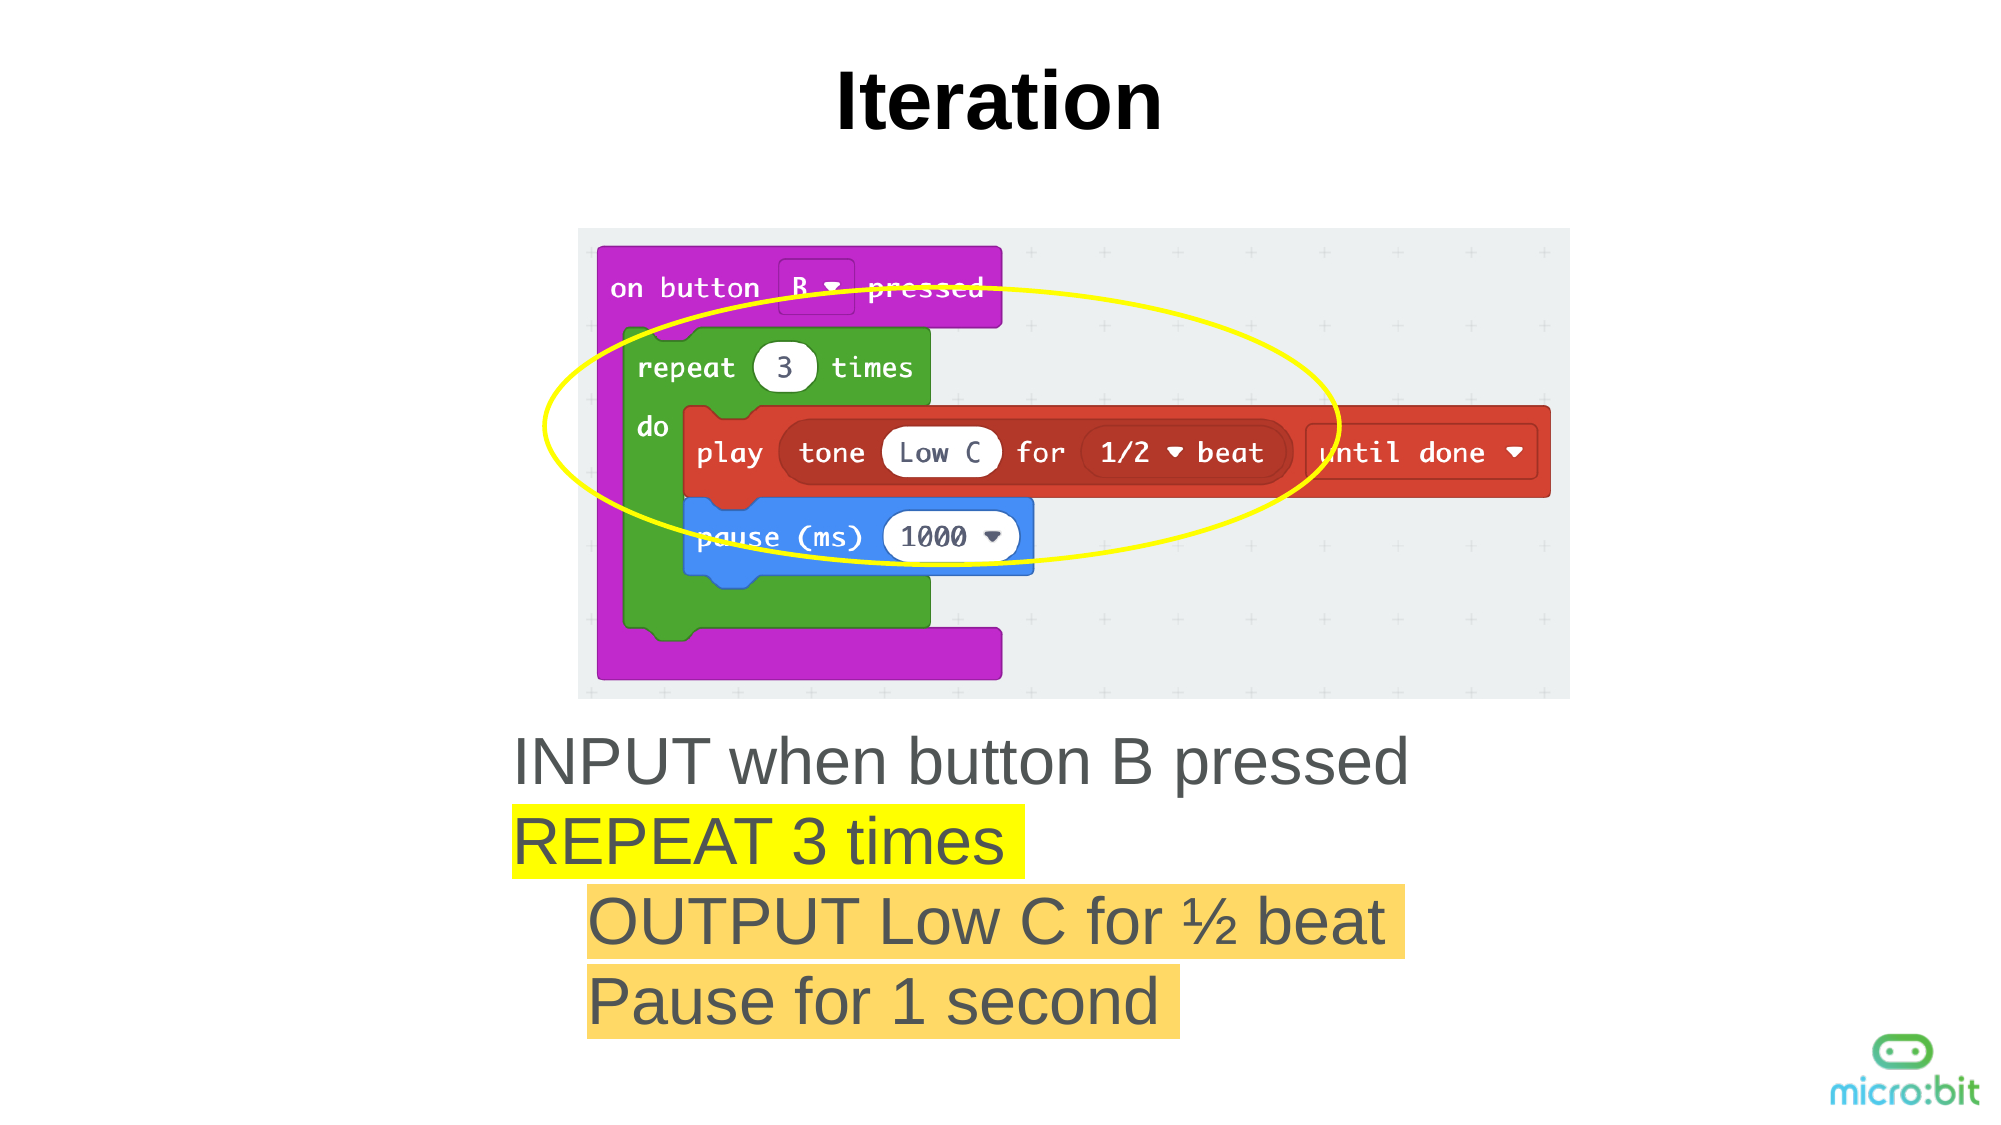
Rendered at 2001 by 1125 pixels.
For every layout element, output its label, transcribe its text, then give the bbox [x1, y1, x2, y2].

text_box Iteration [124, 0, 1876, 616]
picture [578, 227, 1571, 699]
text_box INPUT when button B pressed REPEAT 3 times OUTPUT Low C for ½ beat Pause for 1 second [497, 739, 1536, 1017]
text_box [544, 374, 573, 478]
picture [1830, 1029, 1980, 1106]
